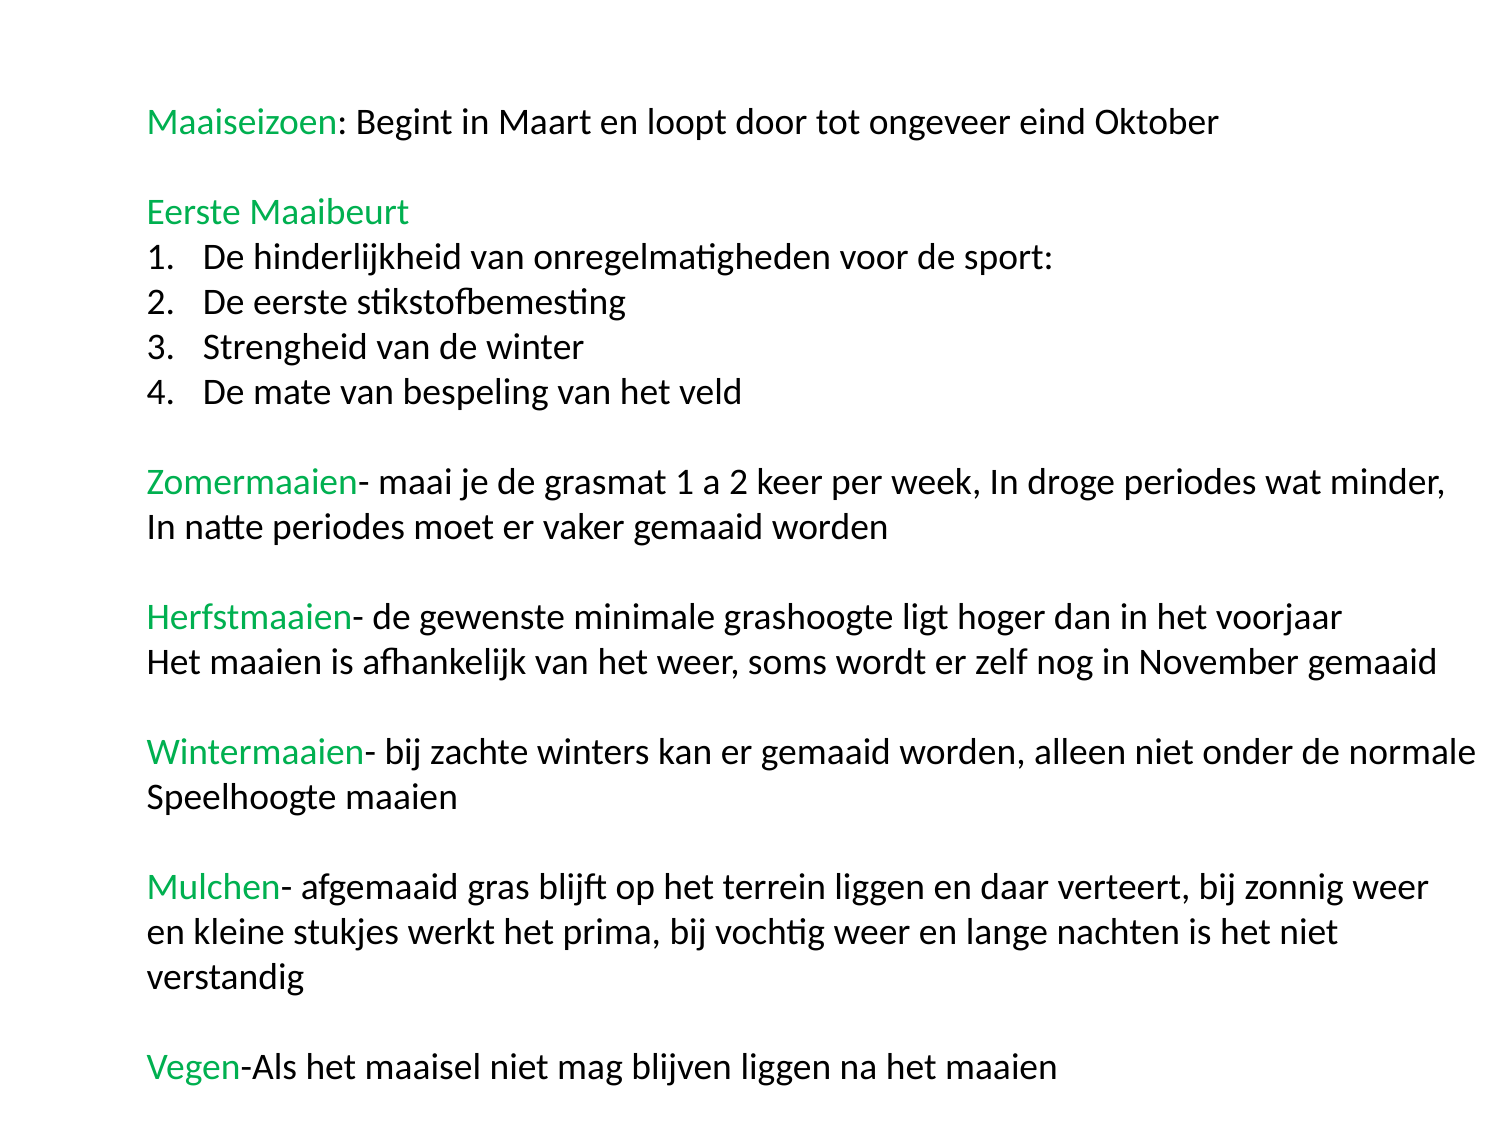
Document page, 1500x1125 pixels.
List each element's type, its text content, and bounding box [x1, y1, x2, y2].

text_box Maaiseizoen: Begint in Maart en loopt door tot ongeveer eind Oktober Eerste Maaibeurt De hinderlijkheid van onregelmatigheden voor de sport: De eerste stikstofbemesting Strengheid van de winter De mate van bespeling van het veld Zomermaaien- maai je de grasmat 1 a 2 keer per week, In droge periodes wat minder, In natte periodes moet er vaker gemaaid worden Herfstmaaien- de gewenste minimale grashoogte ligt hoger dan in het voorjaar Het maaien is afhankelijk van het weer, soms wordt er zelf nog in November gemaaid Wintermaaien- bij zachte winters kan er gemaaid worden, alleen niet onder de normale Speelhoogte maaien Mulchen- afgemaaid gras blijft op het terrein liggen en daar verteert, bij zonnig weer en kleine stukjes werkt het prima, bij vochtig weer en lange nachten is het niet verstandig Vegen-Als het maaisel niet mag blijven liggen na het maaien [131, 89, 1493, 1125]
